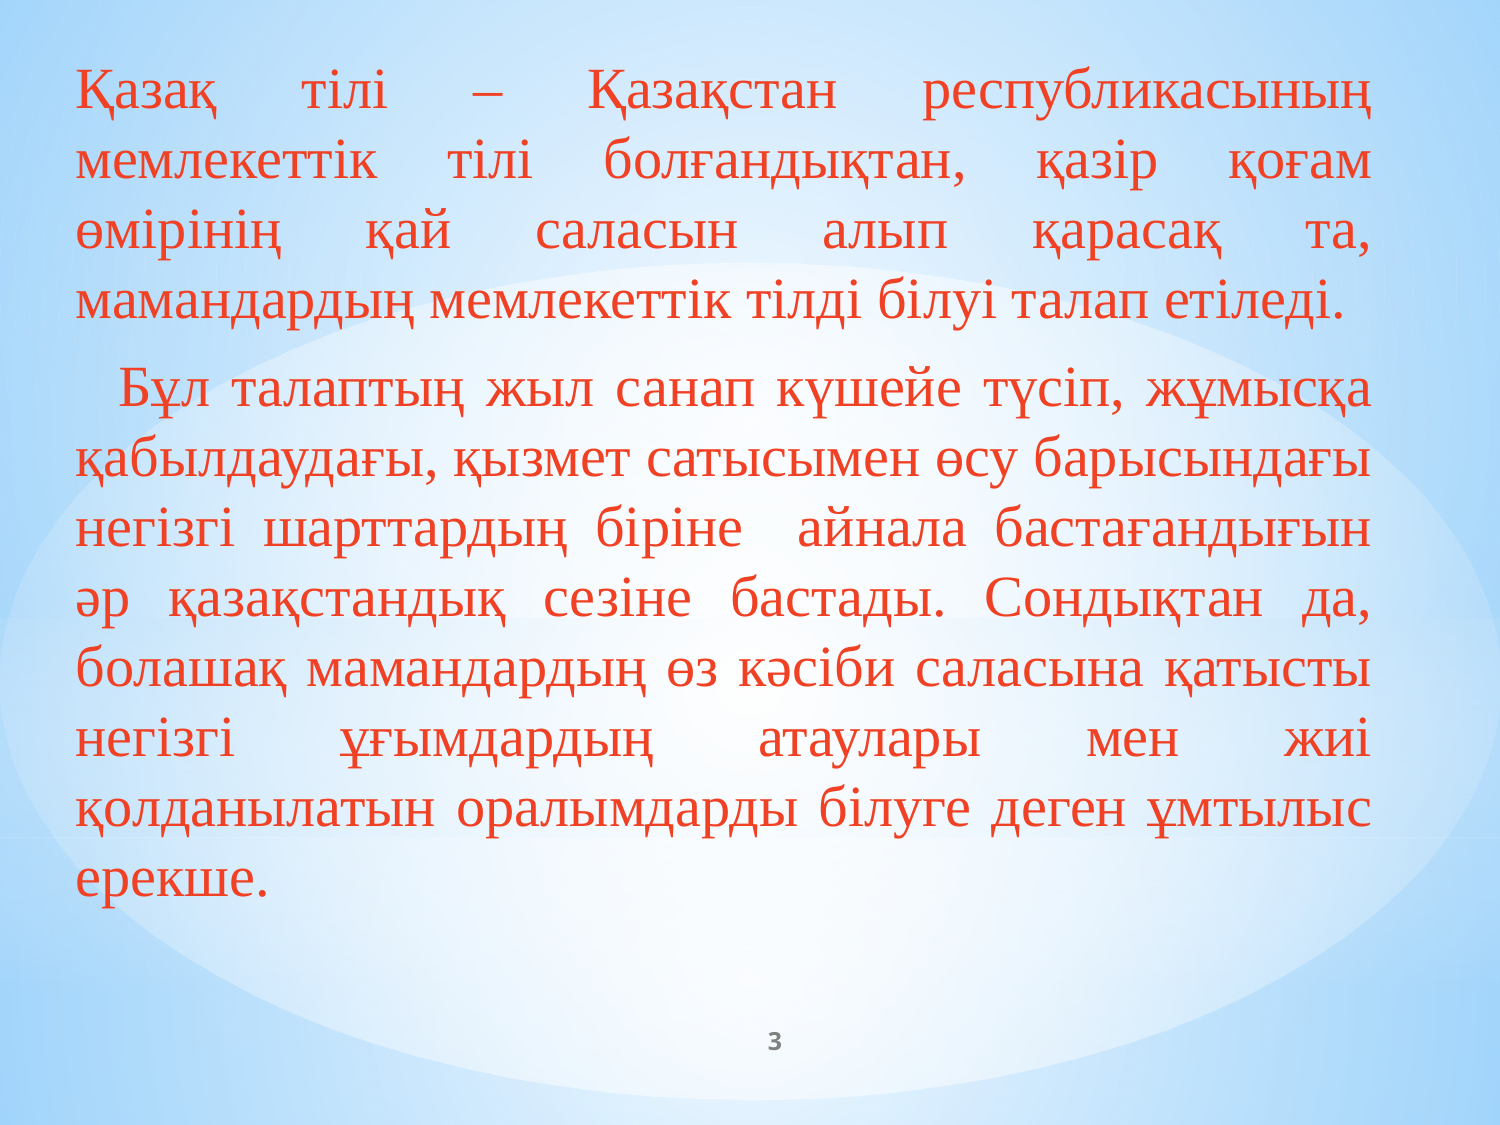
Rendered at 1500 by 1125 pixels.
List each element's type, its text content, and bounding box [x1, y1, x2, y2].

list Қазақ тілі – Қазақстан республикасының мемлекеттік тілі болғандықтан, қазір қоғам өмірінің қай саласын алып қарасақ та, мамандардың мемлекеттік тілді білуі талап етіледі. Бұл талаптың жыл санап күшейе түсіп, жұмысқа қабылдаудағы, қызмет сатысымен өсу барысындағы негізгі шарттардың біріне айнала бастағандығын әр қазақстандық сезіне бастады. Сондықтан да, болашақ мамандардың өз кәсіби саласына қатысты негізгі ұғымдардың атаулары мен жиі қолданылатын оралымдарды білуге деген ұмтылыс ерекше. [53, 42, 1388, 1024]
slide_number 3 [624, 1024, 925, 1073]
